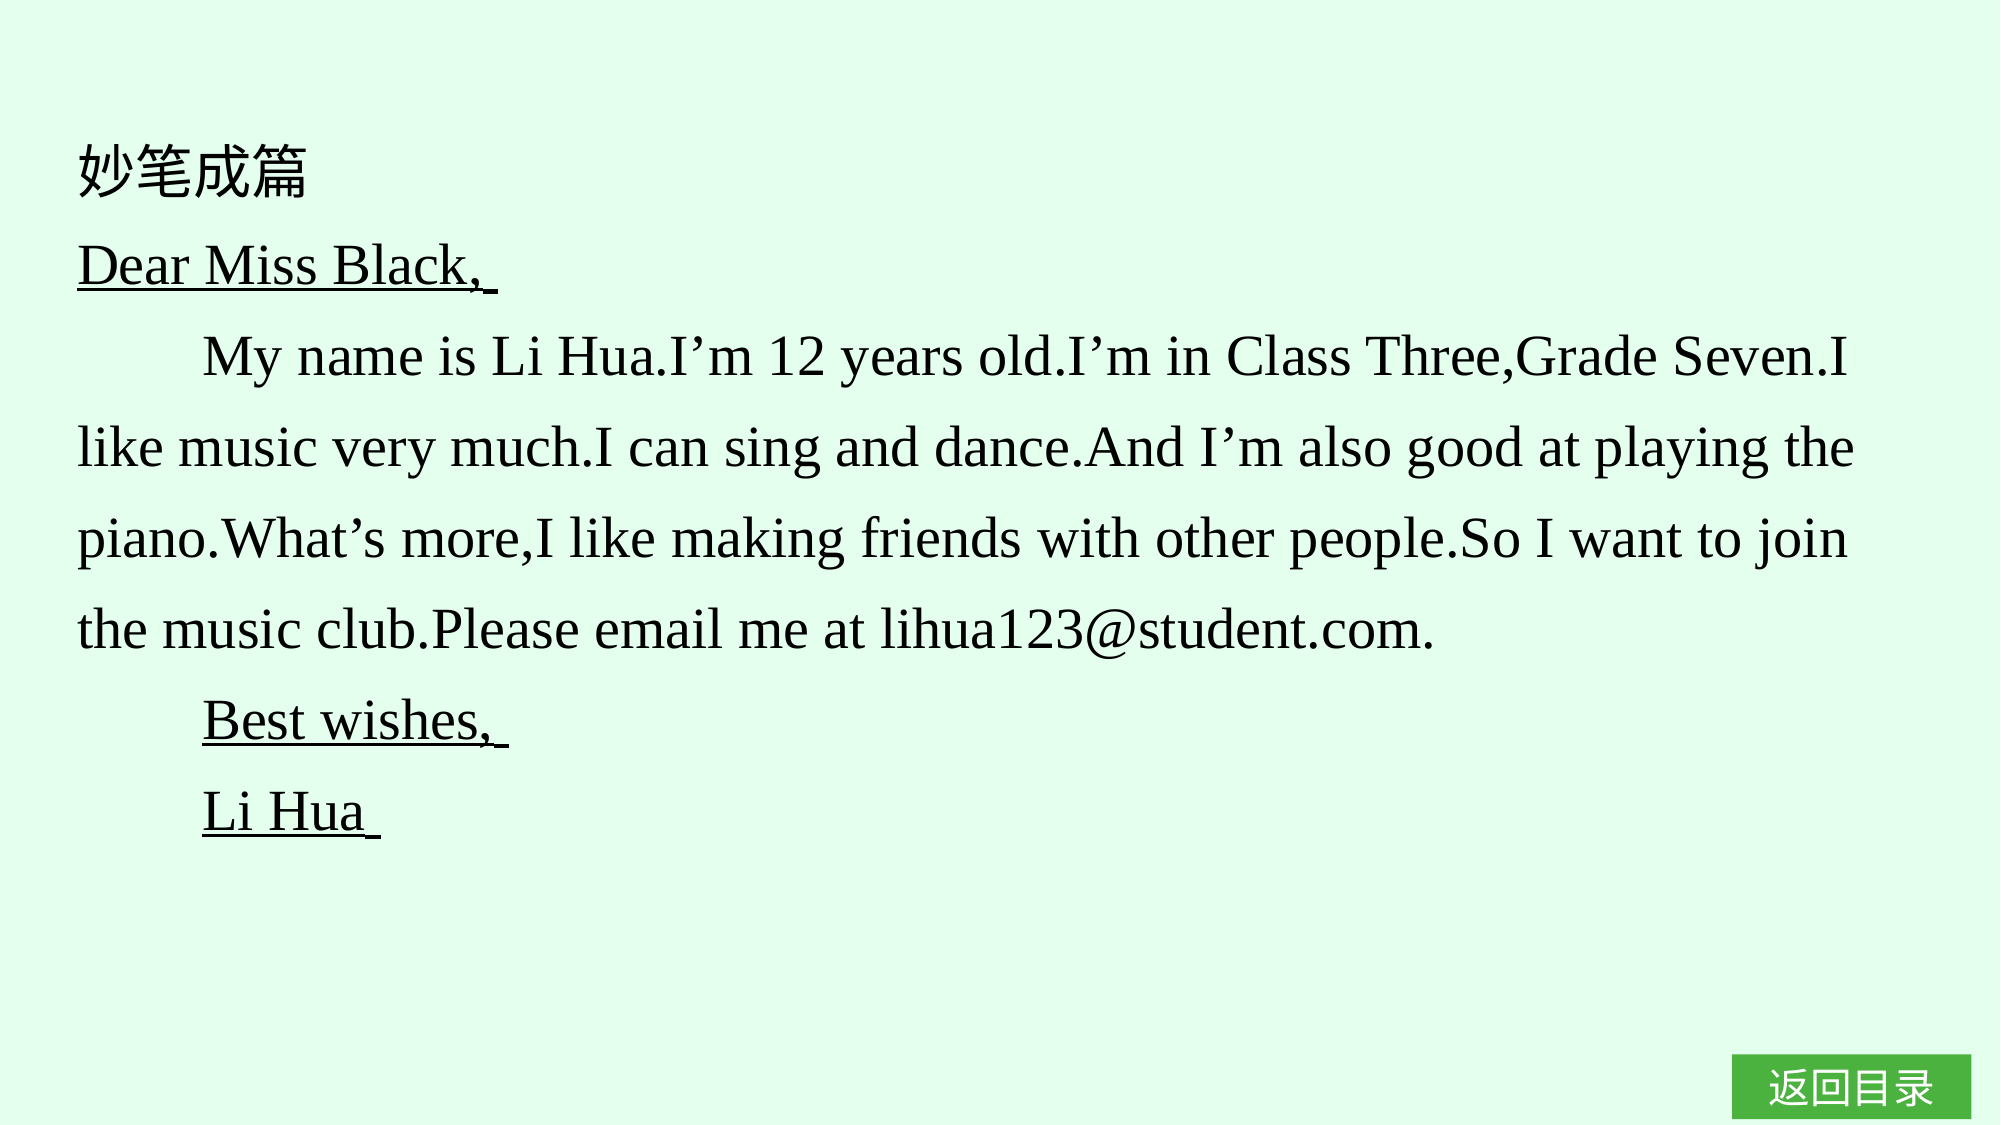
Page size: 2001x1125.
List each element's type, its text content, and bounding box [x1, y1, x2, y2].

text_box 妙笔成篇 Dear Miss Black, My name is Li Hua.I’m 12 years old.I’m in Class Three,Grade Seven.I like music very much.I can sing and dance.And I’m also good at playing the piano.What’s more,I like making friends with other people.So I want to join the music club.Please email me at lihua123@student.com. Best wishes, Li Hua [62, 107, 1938, 850]
